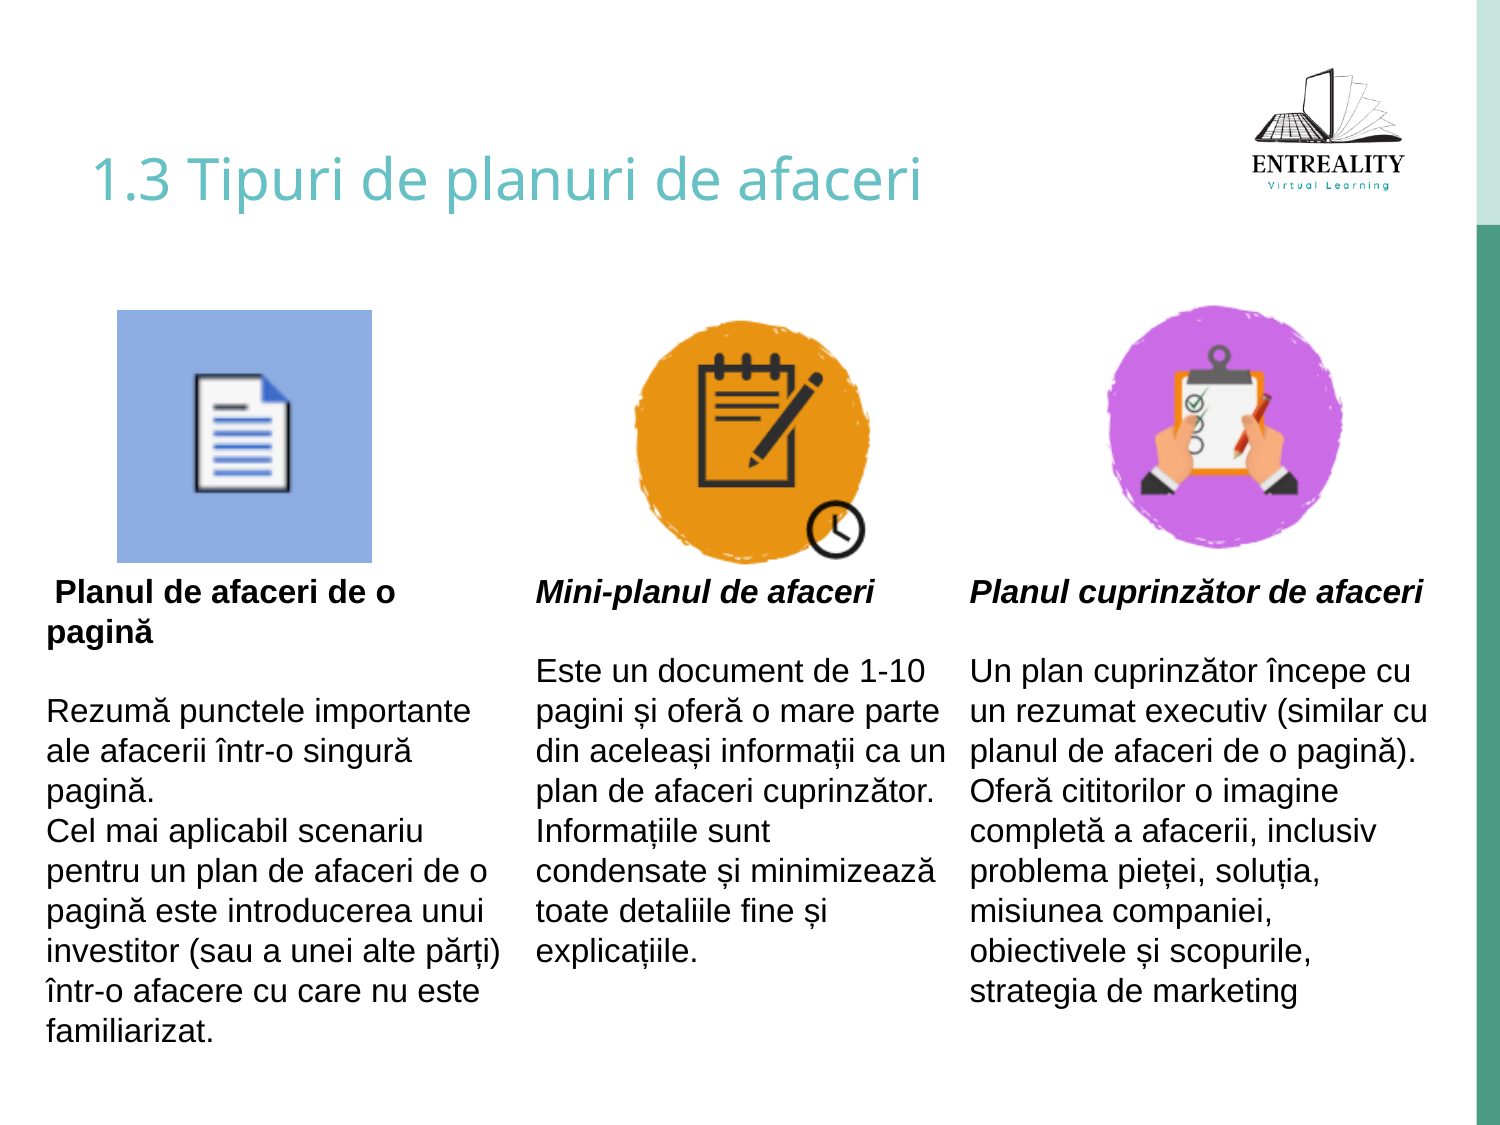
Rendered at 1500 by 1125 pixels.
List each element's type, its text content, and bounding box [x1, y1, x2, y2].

picture [608, 299, 892, 574]
picture [1198, 0, 1458, 259]
text_box Planul de afaceri de o pagină Rezumă punctele importante ale afacerii într-o singură pagină. Cel mai aplicabil scenariu pentru un plan de afaceri de o pagină este introducerea unui investitor (sau a unei alte părți) într-o afacere cu care nu este familiarizat. [31, 562, 521, 1057]
picture [117, 310, 372, 563]
text_box Mini-planul de afaceri Este un document de 1-10 pagini și oferă o mare parte din aceleași informații ca un plan de afaceri cuprinzător. Informațiile sunt condensate și minimizează toate detaliile fine și explicațiile. [520, 562, 954, 977]
text_box Planul cuprinzător de afaceri Un plan cuprinzător începe cu un rezumat executiv (similar cu planul de afaceri de o pagină). Oferă cititorilor o imagine completă a afacerii, inclusiv problema pieței, soluția, misiunea companiei, obiectivele și scopurile, strategia de marketing [954, 562, 1450, 1017]
title 1.3 Tipuri de planuri de afaceri [75, 25, 1025, 220]
picture [1076, 272, 1352, 574]
